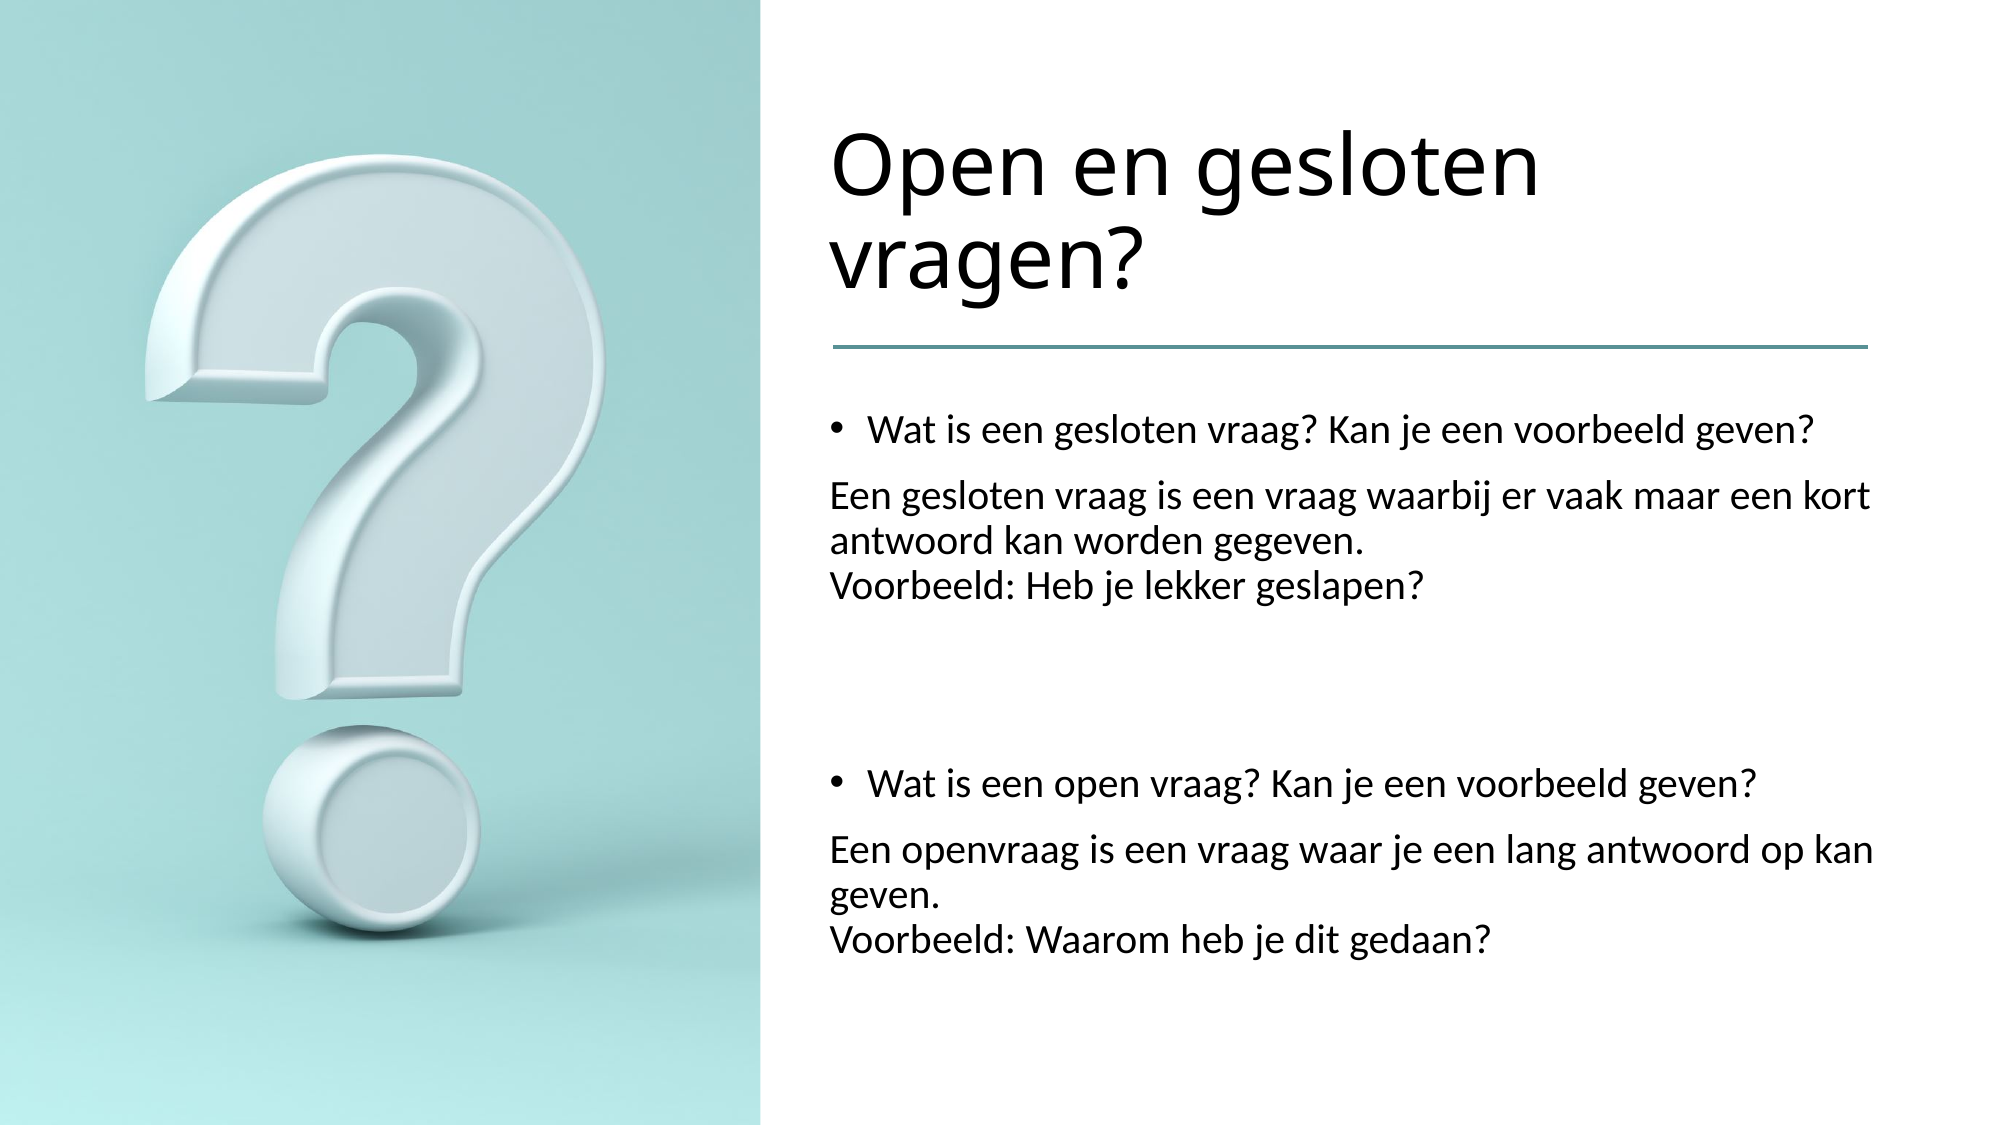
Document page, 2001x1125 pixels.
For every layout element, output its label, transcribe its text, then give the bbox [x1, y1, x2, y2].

title Open en gesloten vragen? [814, 103, 1895, 315]
picture [0, 0, 761, 1125]
list Wat is een gesloten vraag? Kan je een voorbeeld geven? Een gesloten vraag is een vraag waarbij er vaak maar een kort antwoord kan worden gegeven. Voorbeeld: Heb je lekker geslapen? Wat is een open vraag? Kan je een voorbeeld geven? Een openvraag is een vraag waar je een lang antwoord op kan geven. Voorbeeld: Waarom heb je dit gedaan? [814, 399, 1895, 1021]
